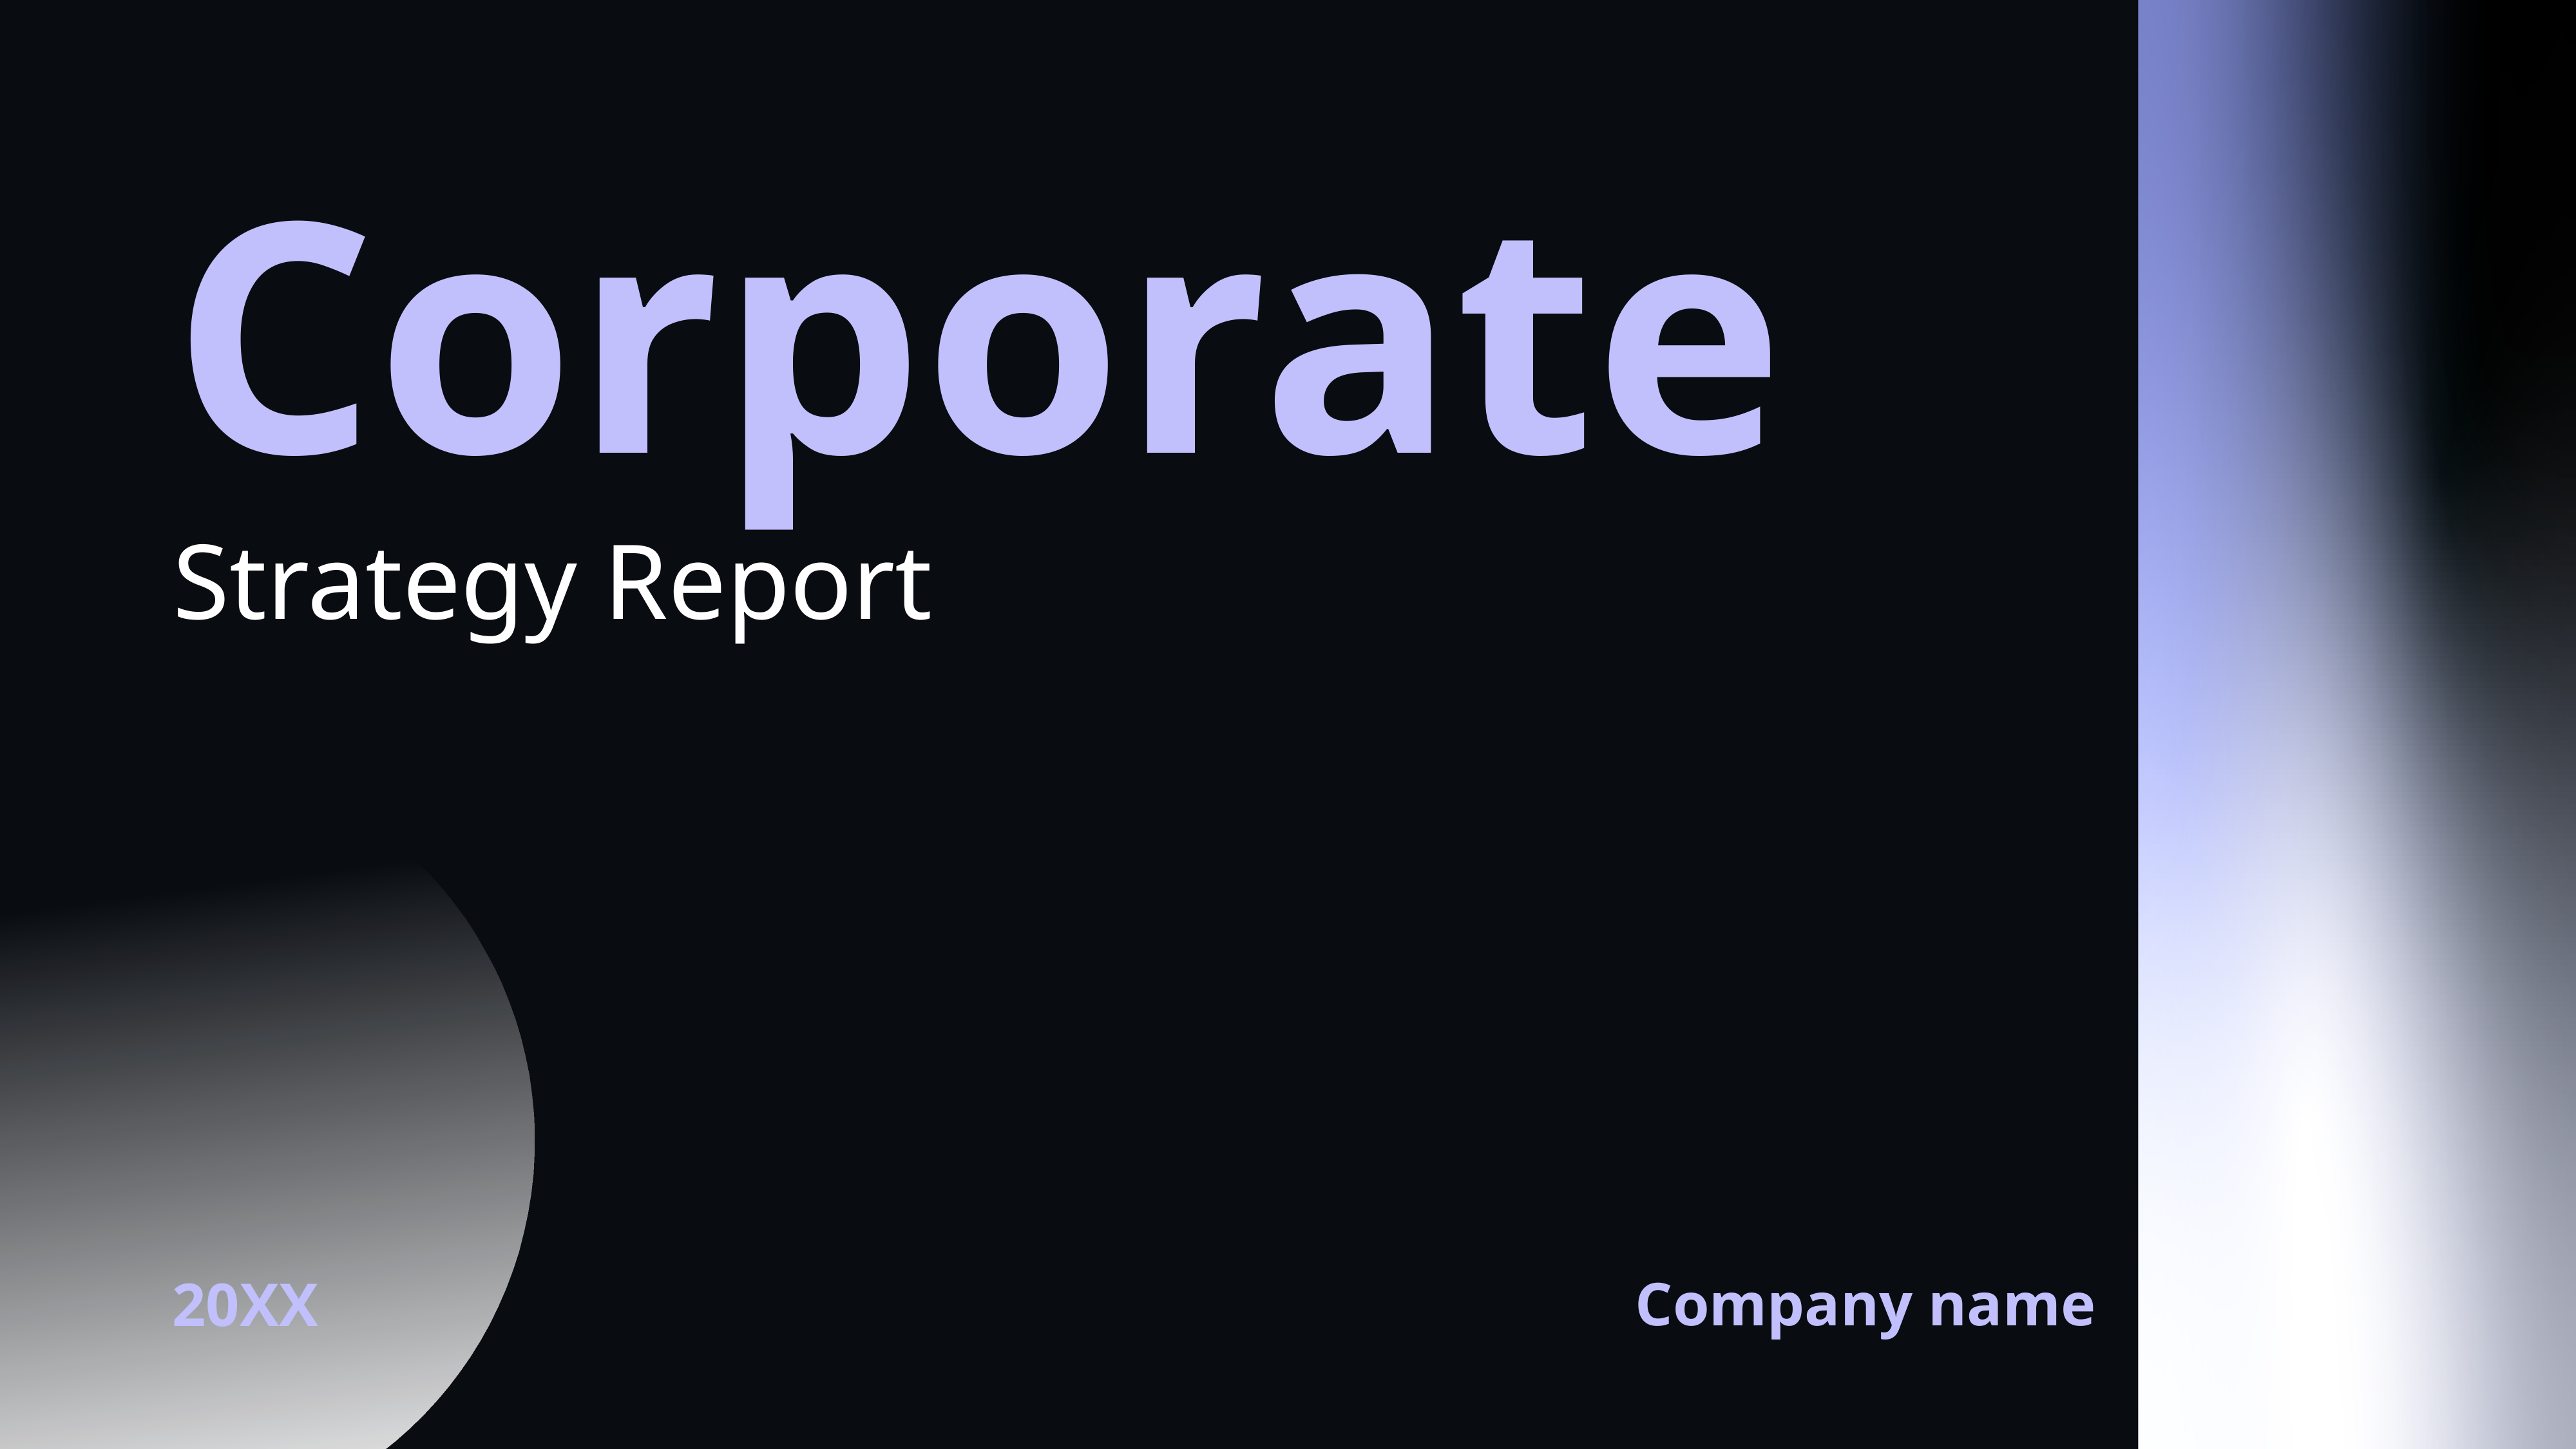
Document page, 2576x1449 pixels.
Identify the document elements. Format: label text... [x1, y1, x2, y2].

text_box 20XX [162, 1255, 390, 1343]
text_box Corporate [162, 90, 2057, 522]
text_box [0, 749, 535, 1449]
picture [2138, 0, 2576, 1449]
text_box Strategy Report [163, 522, 1780, 645]
text_box Company name [1608, 1255, 2106, 1342]
